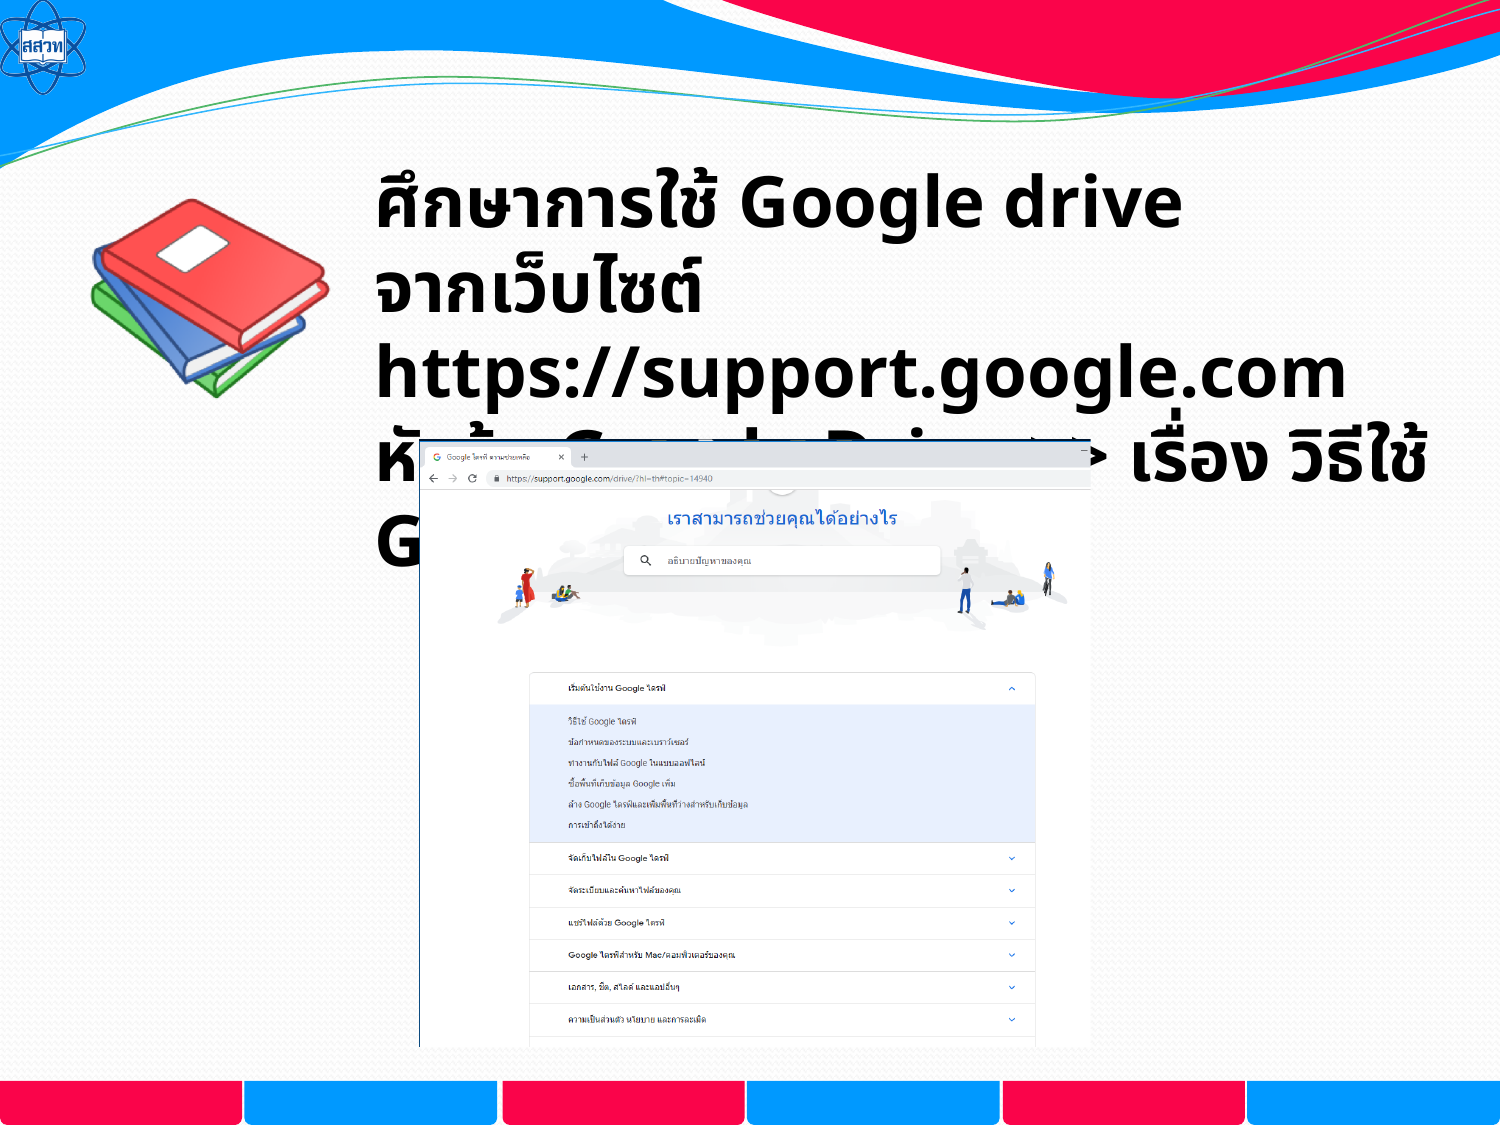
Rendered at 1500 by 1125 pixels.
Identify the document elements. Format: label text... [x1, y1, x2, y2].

text_box ศึกษาการใช้ Google drive จากเว็บไซต์ https://support.google.com หัวข้อ Google Drive >> เรื่อง วิธีใช้ Google Drive [360, 148, 1500, 589]
picture [0, 0, 86, 95]
picture [76, 186, 414, 425]
text_box 1 [1091, 441, 1098, 589]
picture [418, 439, 1091, 1047]
text_box 1 [360, 187, 421, 438]
text_box 1 [412, 441, 418, 589]
